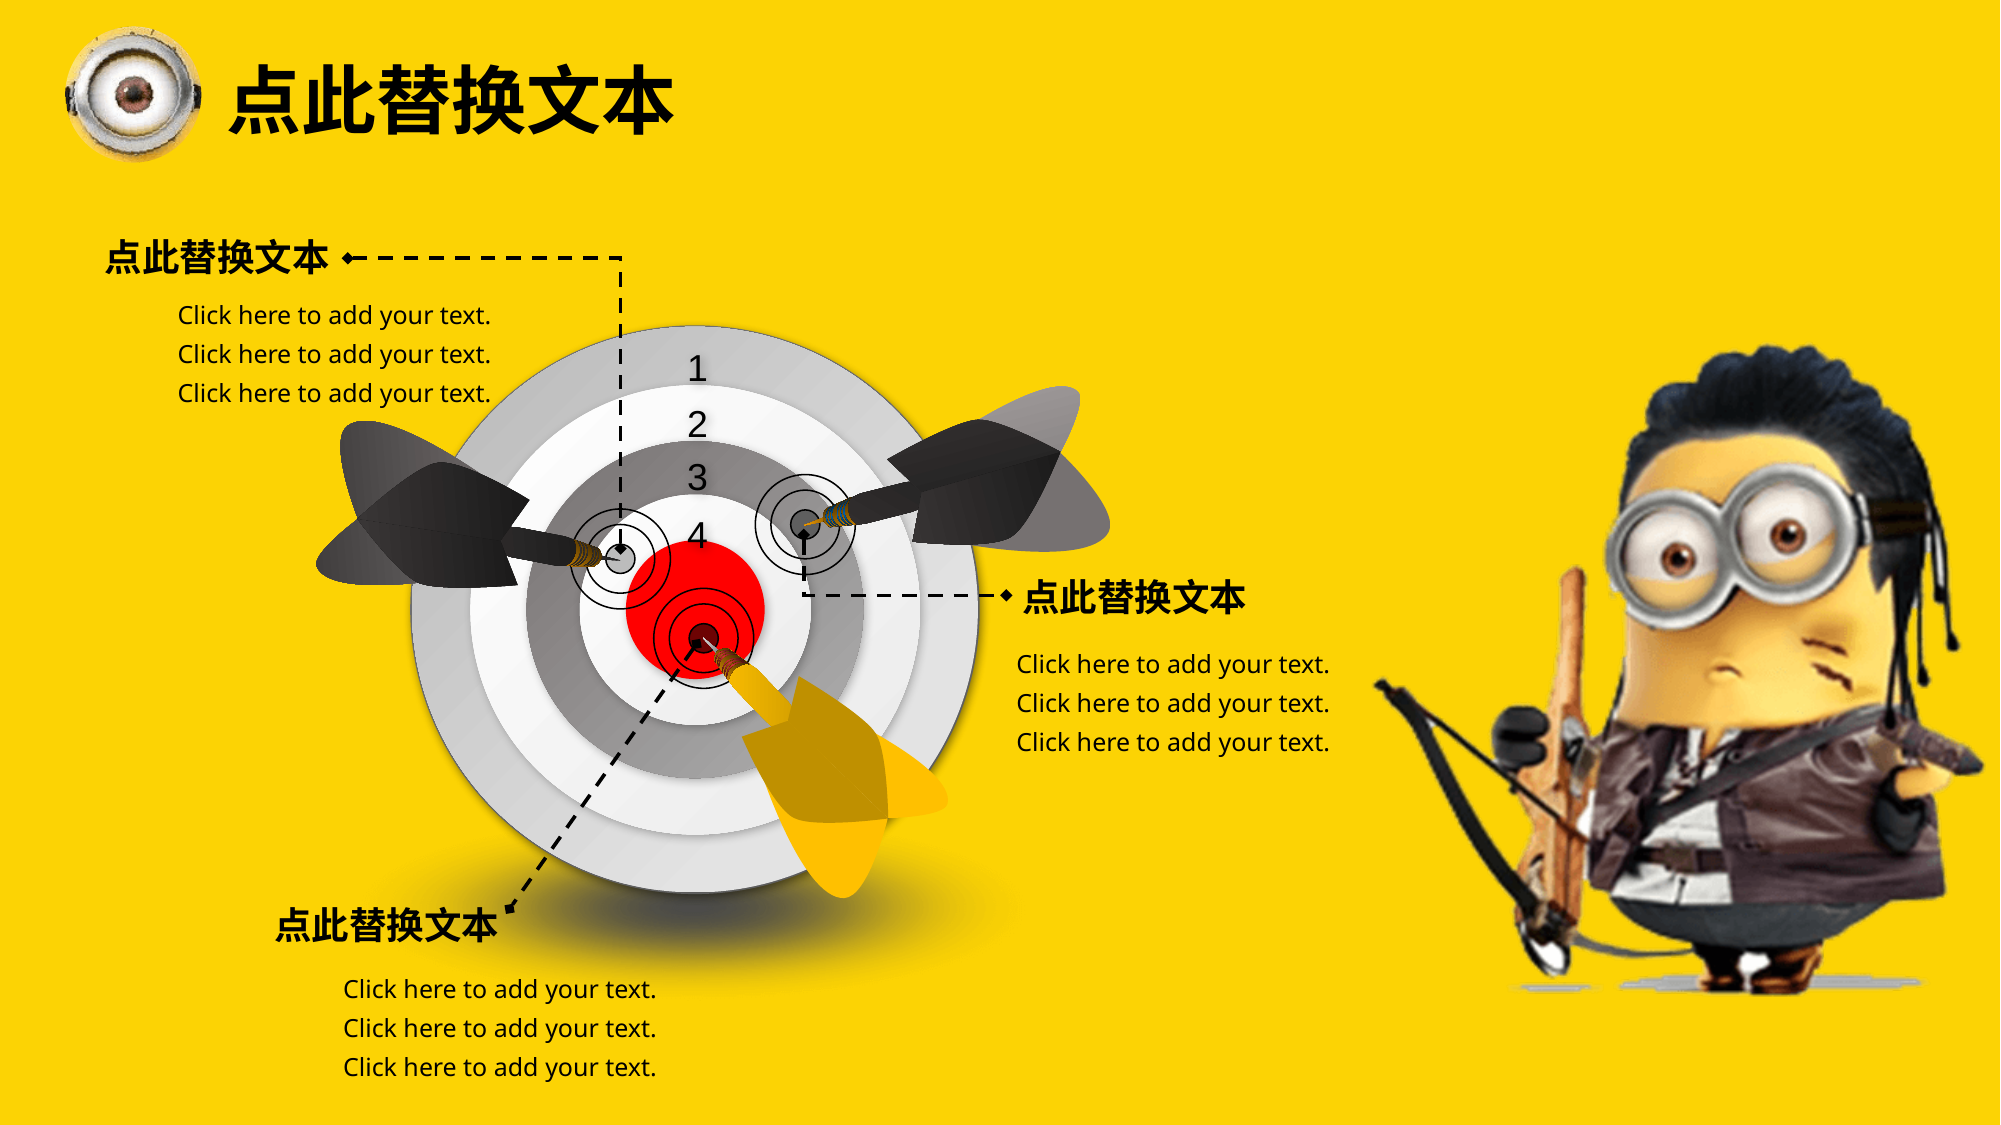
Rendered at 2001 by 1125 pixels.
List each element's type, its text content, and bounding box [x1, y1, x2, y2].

picture [65, 26, 202, 163]
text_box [355, 325, 1030, 1001]
title 点此替换文本 [211, 0, 1301, 200]
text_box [755, 474, 856, 575]
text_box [808, 349, 1112, 574]
text_box 点此替换文本 [1030, 566, 1287, 626]
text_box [575, 508, 671, 609]
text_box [302, 389, 575, 647]
picture [1348, 255, 2000, 1041]
text_box [341, 252, 622, 325]
text_box 点此替换文本 [90, 226, 369, 287]
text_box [653, 588, 754, 689]
text_box Click here to add your text. Click here to add your text. Click here to add your text. [162, 283, 409, 415]
text_box 点此替换文本 [259, 894, 355, 955]
text_box Click here to add your text. Click here to add your text. Click here to add your text. [328, 956, 685, 1089]
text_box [703, 638, 958, 900]
text_box Click here to add your text. Click here to add your text. Click here to add your text. [1030, 631, 1348, 764]
